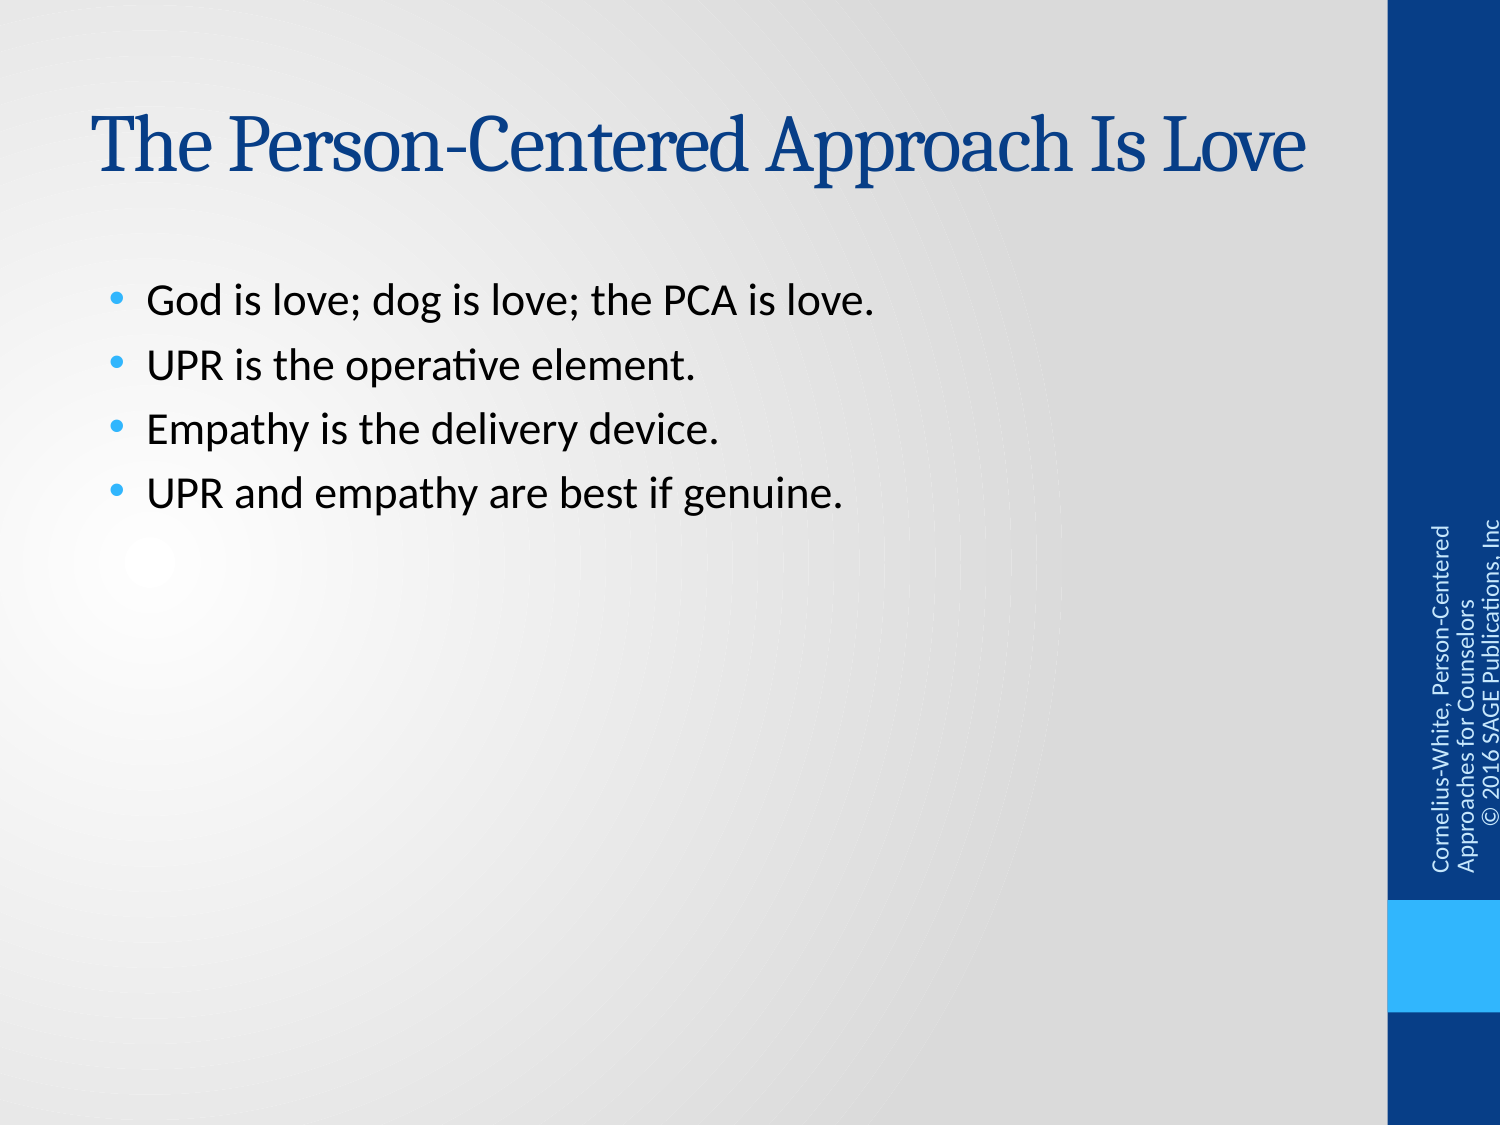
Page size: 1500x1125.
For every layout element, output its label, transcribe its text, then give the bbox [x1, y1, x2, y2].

title The Person-Centered Approach Is Love [75, 45, 1325, 233]
footer Cornelius-White, Person-Centered Approaches for Counselors © 2016 SAGE Publications, Inc. [1408, 500, 1469, 889]
list God is love; dog is love; the PCA is love. UPR is the operative element. Empathy is the delivery device. UPR and empathy are best if genuine. [75, 262, 1325, 1050]
